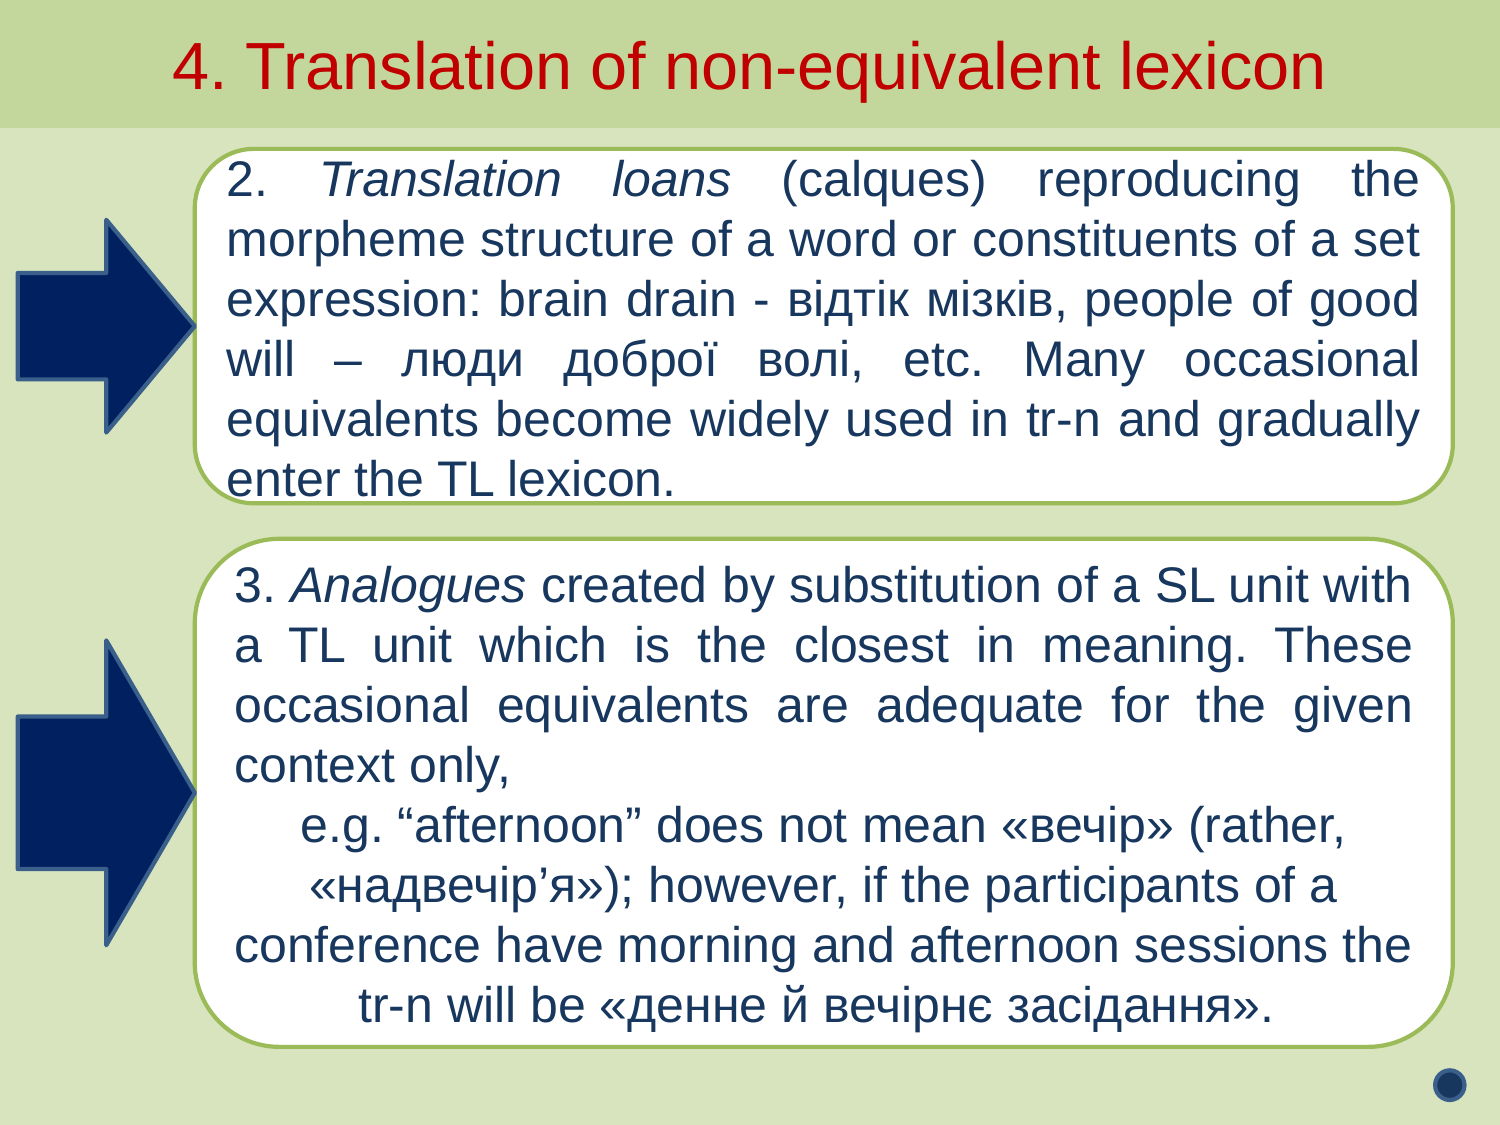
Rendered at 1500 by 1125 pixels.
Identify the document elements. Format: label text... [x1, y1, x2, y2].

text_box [17, 148, 1454, 504]
text_box 4. Translation of non-equivalent lexicon [0, 0, 1500, 128]
text_box [1433, 1068, 1467, 1103]
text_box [17, 538, 1454, 1048]
